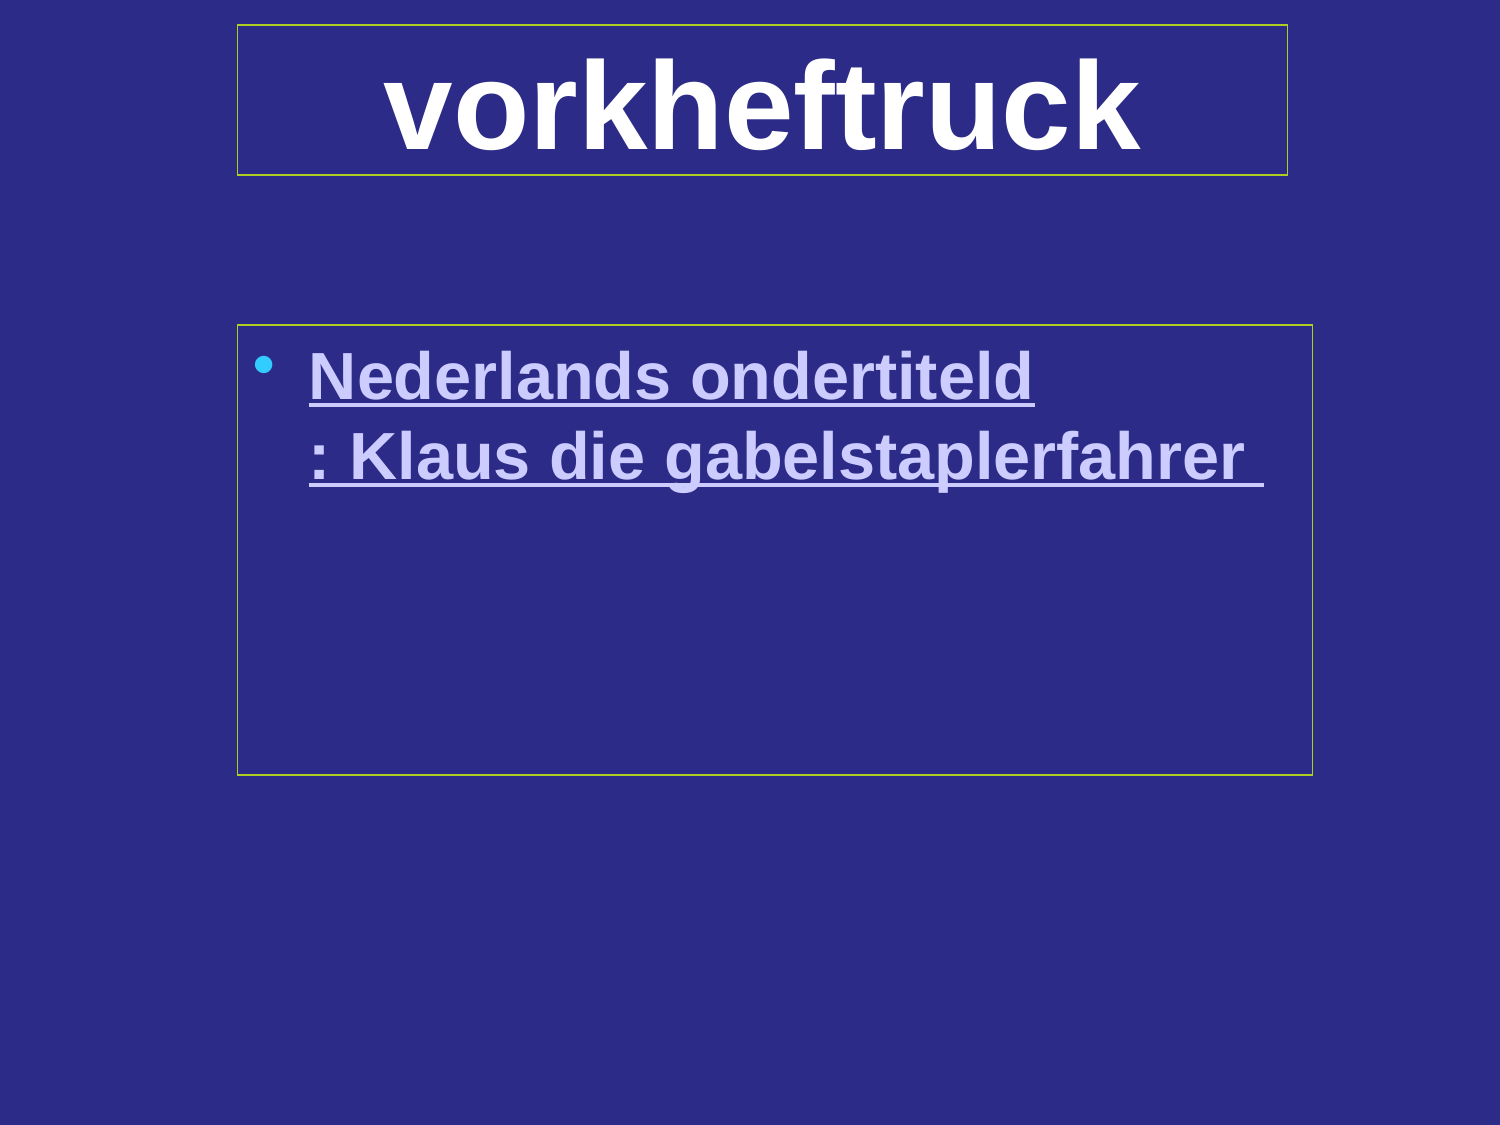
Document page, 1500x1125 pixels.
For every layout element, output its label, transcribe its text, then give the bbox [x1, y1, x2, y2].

list Nederlands ondertiteld: Klaus die gabelstaplerfahrer [237, 324, 1313, 776]
title vorkheftruck [237, 24, 1288, 176]
